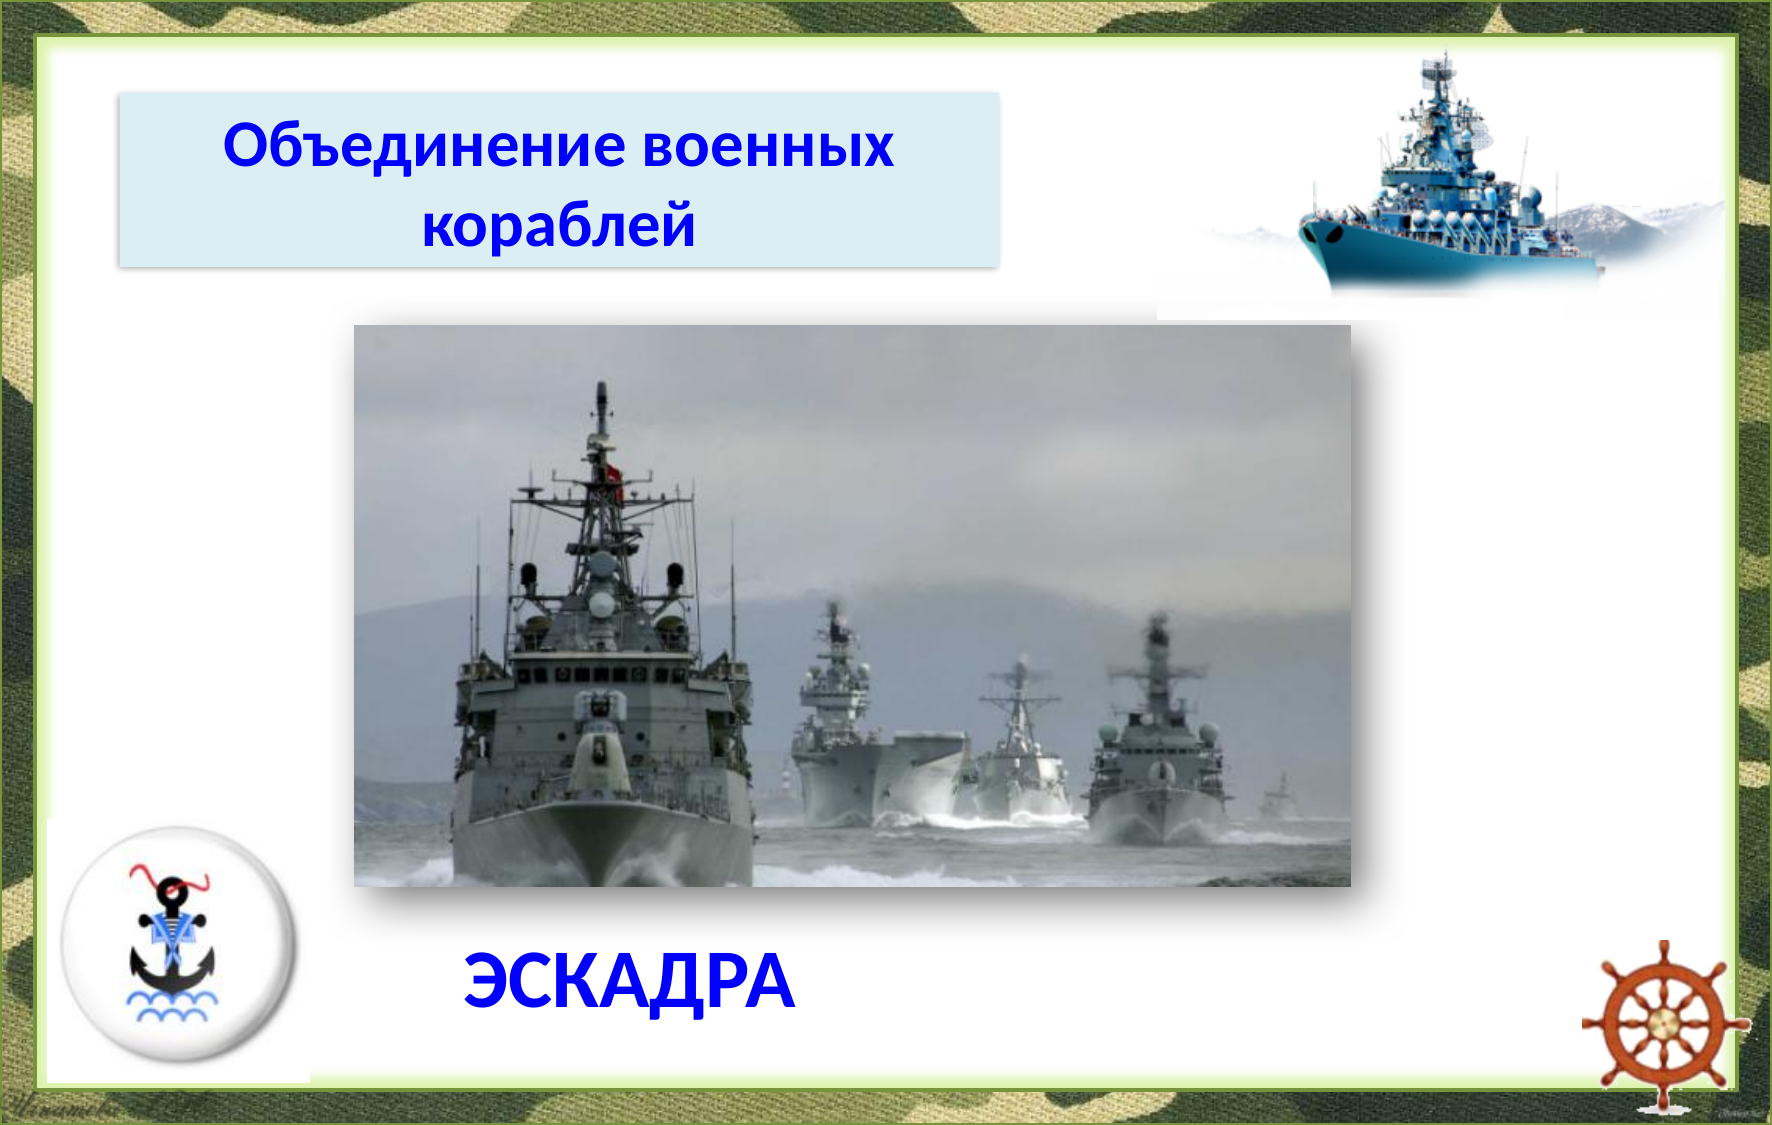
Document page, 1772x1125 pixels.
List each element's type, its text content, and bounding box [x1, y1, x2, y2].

text_box ЭСКАДРА [314, 916, 951, 1032]
picture [353, 325, 1351, 887]
picture [46, 819, 310, 1083]
picture [1157, 42, 1725, 320]
text_box Объединение военных кораблей [119, 92, 1000, 268]
picture [2, 2, 1770, 1123]
